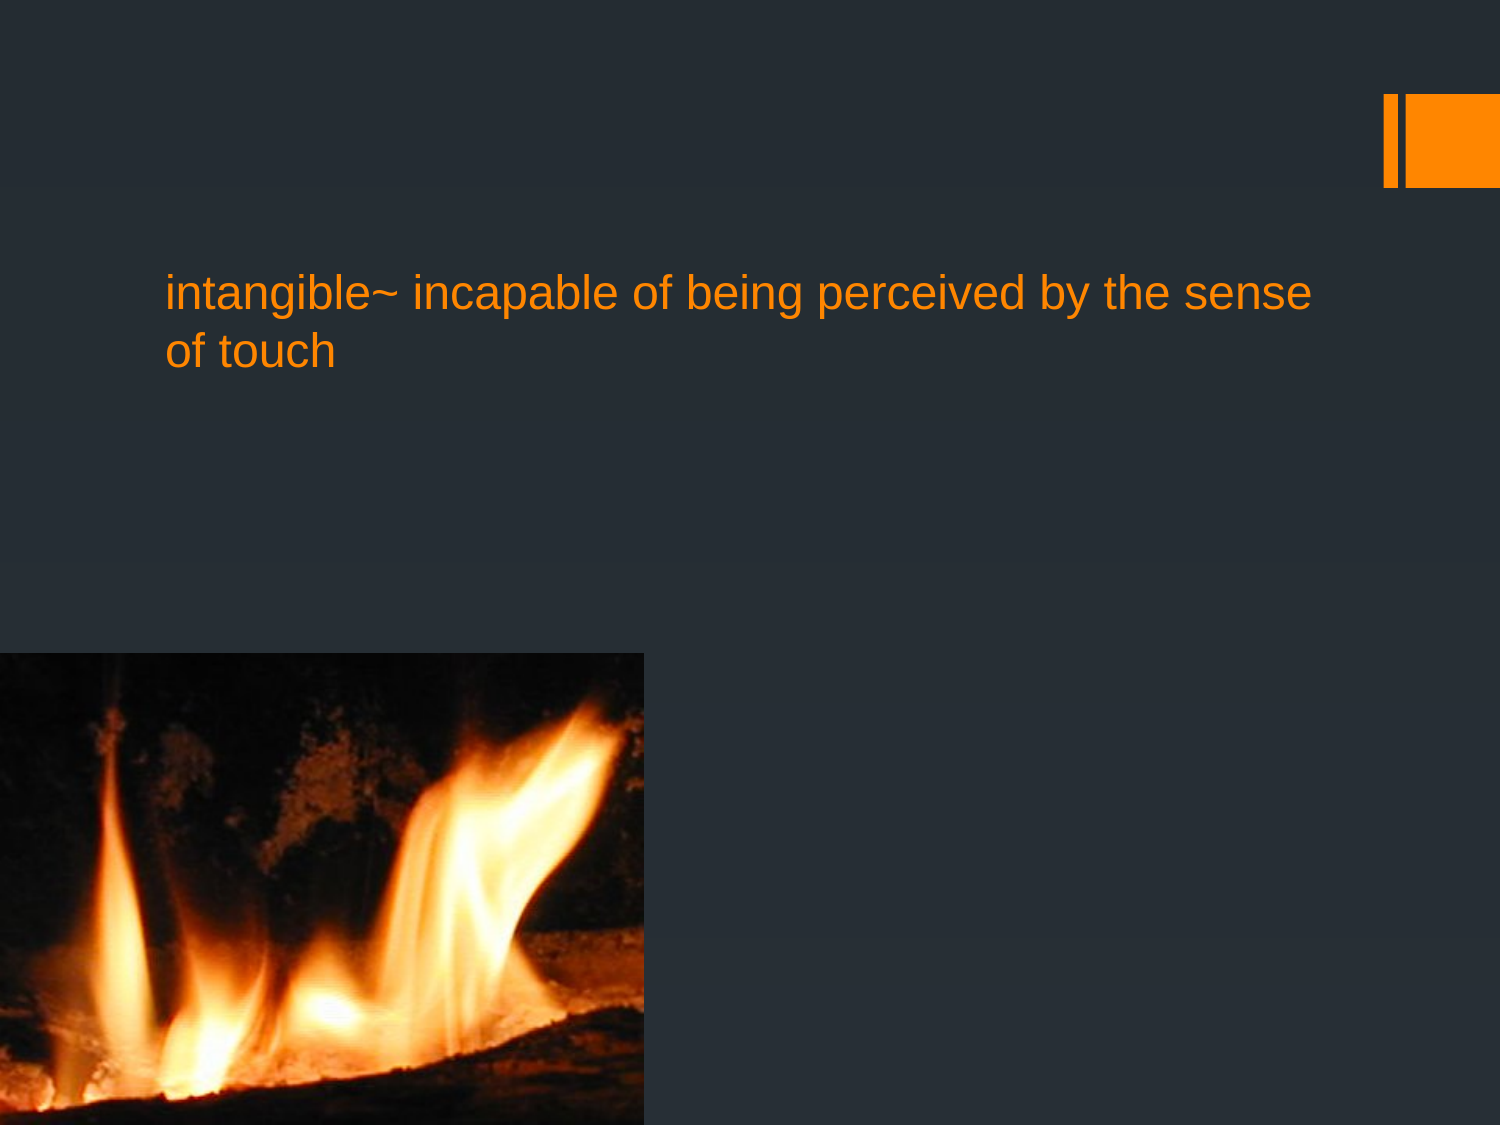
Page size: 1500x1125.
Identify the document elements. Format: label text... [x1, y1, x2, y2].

picture [0, 652, 645, 1125]
title intangible~ incapable of being perceived by the sense of touch [150, 253, 1350, 443]
